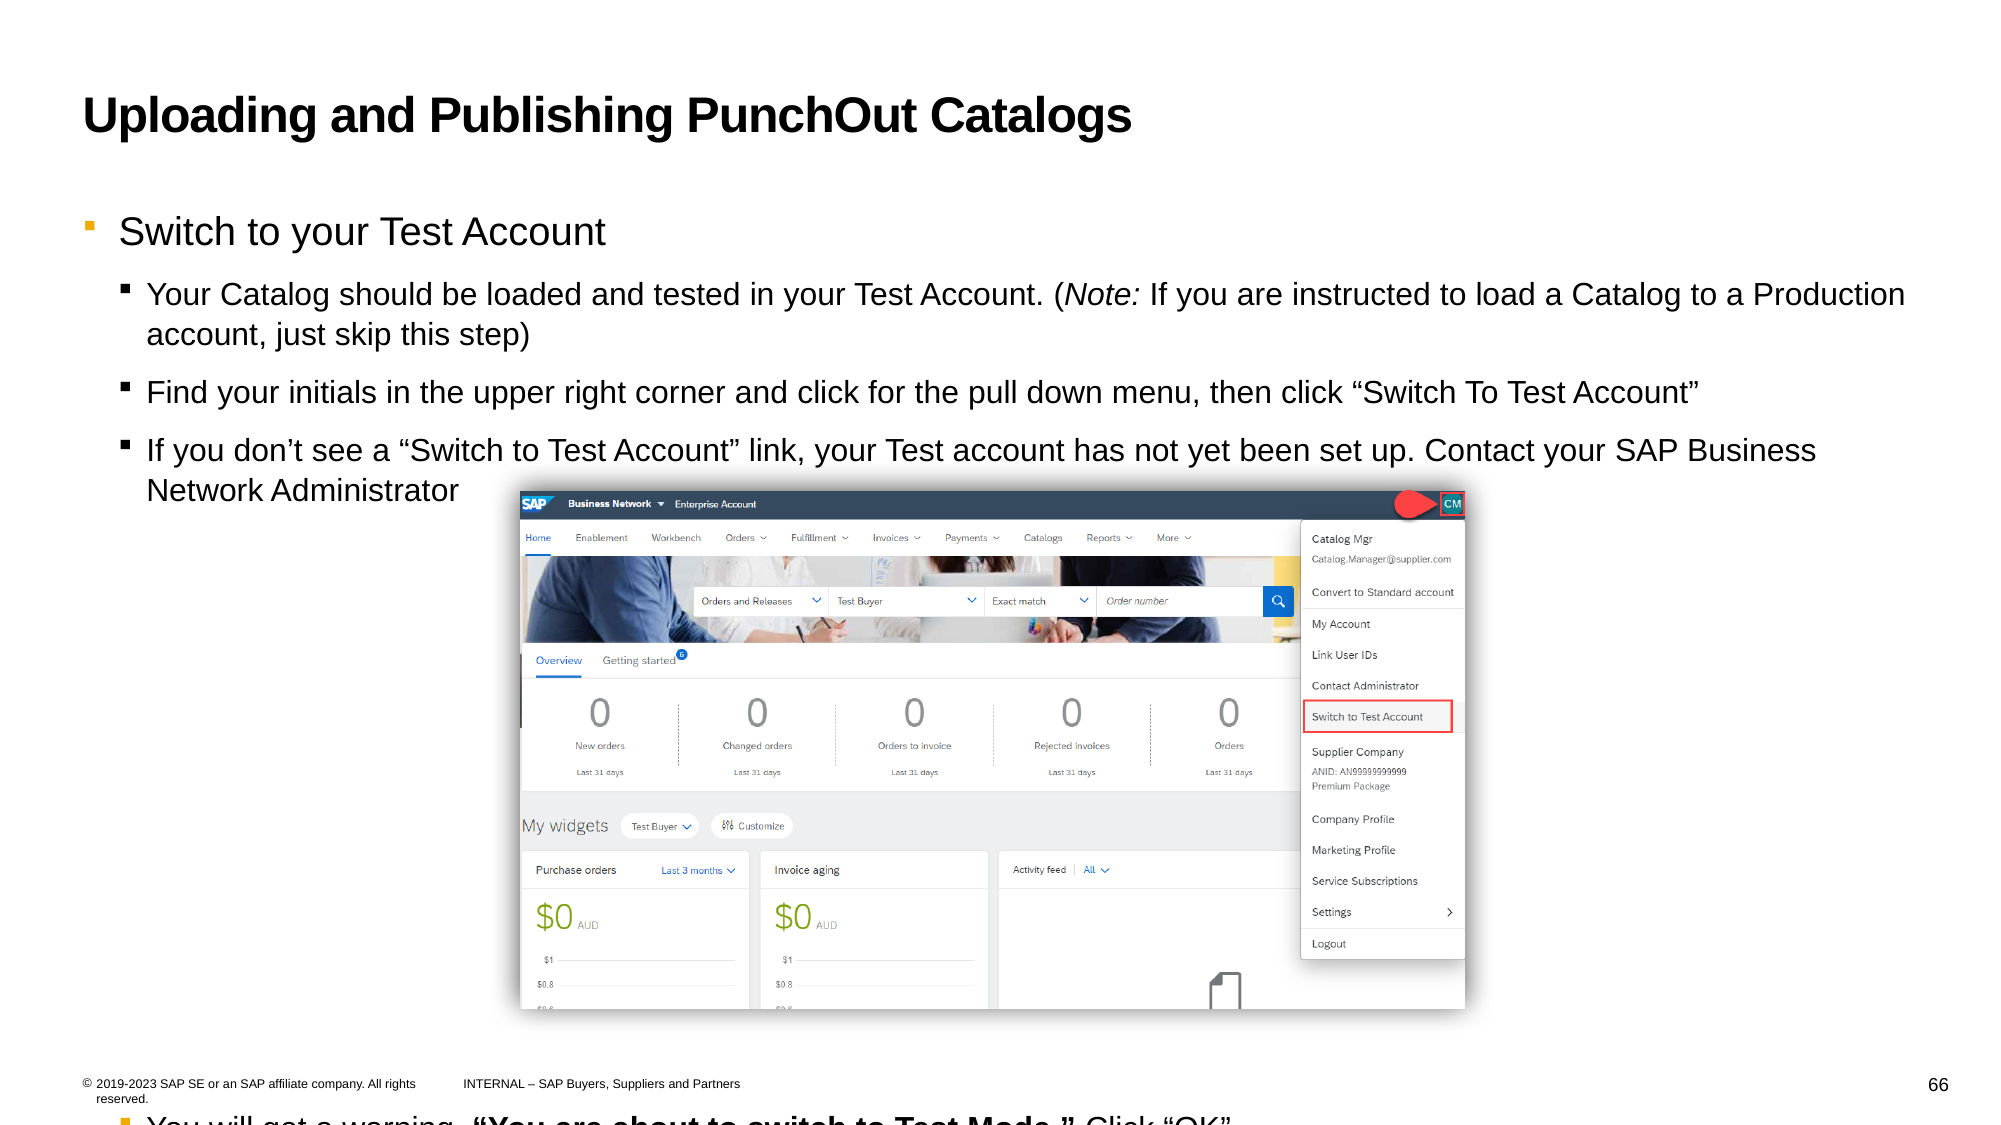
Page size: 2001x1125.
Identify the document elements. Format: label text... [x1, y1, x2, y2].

title Uploading and Publishing PunchOut Catalogs [82, 82, 1918, 144]
picture [519, 488, 1466, 1009]
list Switch to your Test Account Your Catalog should be loaded and tested in your Test Account. (Note: If you are instructed to load a Catalog to a Production account, just skip this step) Find your initials in the upper right corner and click for the pull down menu, then click “Switch To Test Account” If you don’t see a “Switch to Test Account” link, your Test account has not yet been set up. Contact your SAP Business Network Administrator You will get a warning. “You are about to switch to Test Mode.” Click “OK” [82, 207, 1918, 1125]
